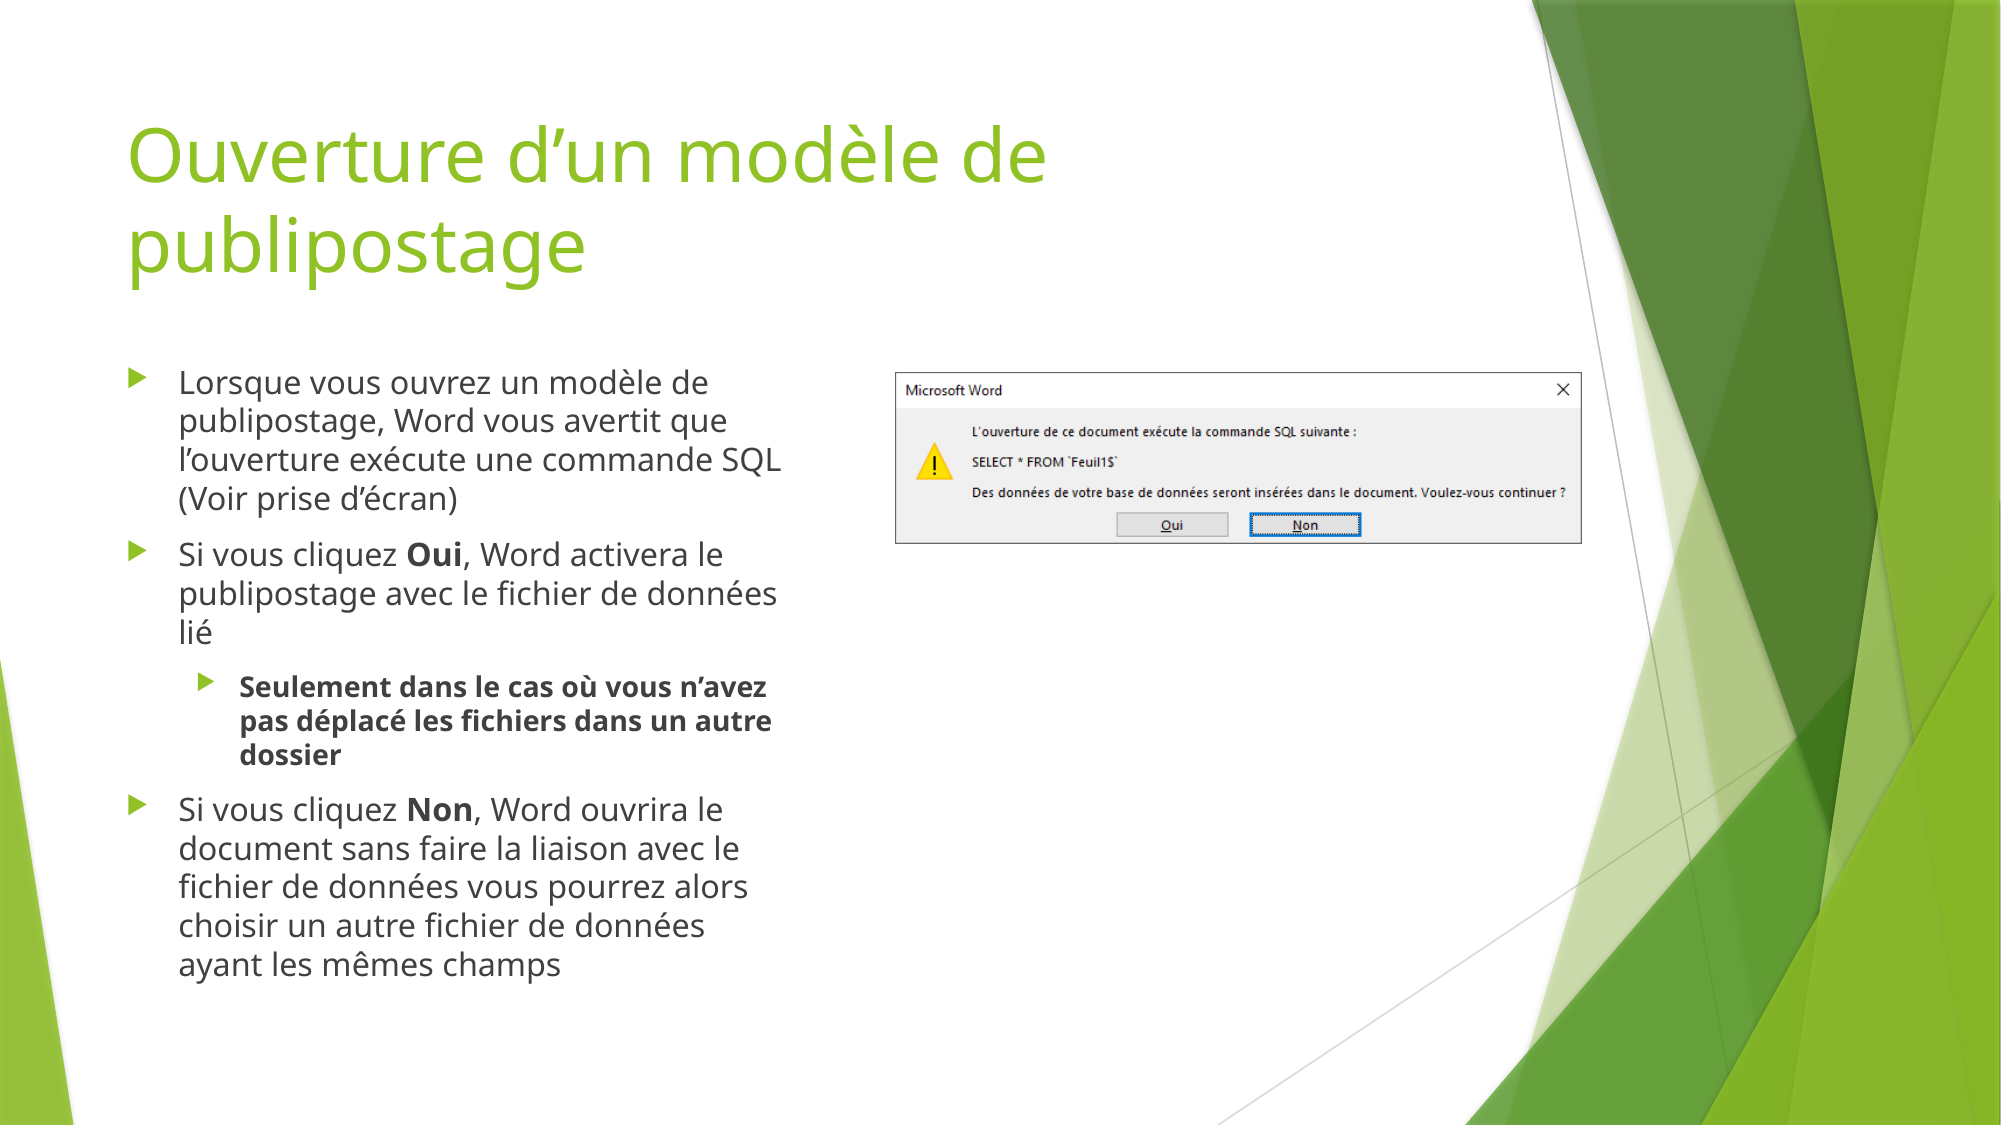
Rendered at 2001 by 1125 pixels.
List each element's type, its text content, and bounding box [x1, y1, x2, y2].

title Ouverture d’un modèle de publipostage [111, 99, 1522, 317]
list Lorsque vous ouvrez un modèle de publipostage, Word vous avertit que l’ouverture exécute une commande SQL (Voir prise d’écran) Si vous cliquez Oui, Word activera le publipostage avec le fichier de données lié Seulement dans le cas où vous n’avez pas déplacé les fichiers dans un autre dossier Si vous cliquez Non, Word ouvrira le document sans faire la liaison avec le fichier de données vous pourrez alors choisir un autre fichier de données ayant les mêmes champs [111, 354, 798, 992]
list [894, 371, 1583, 545]
